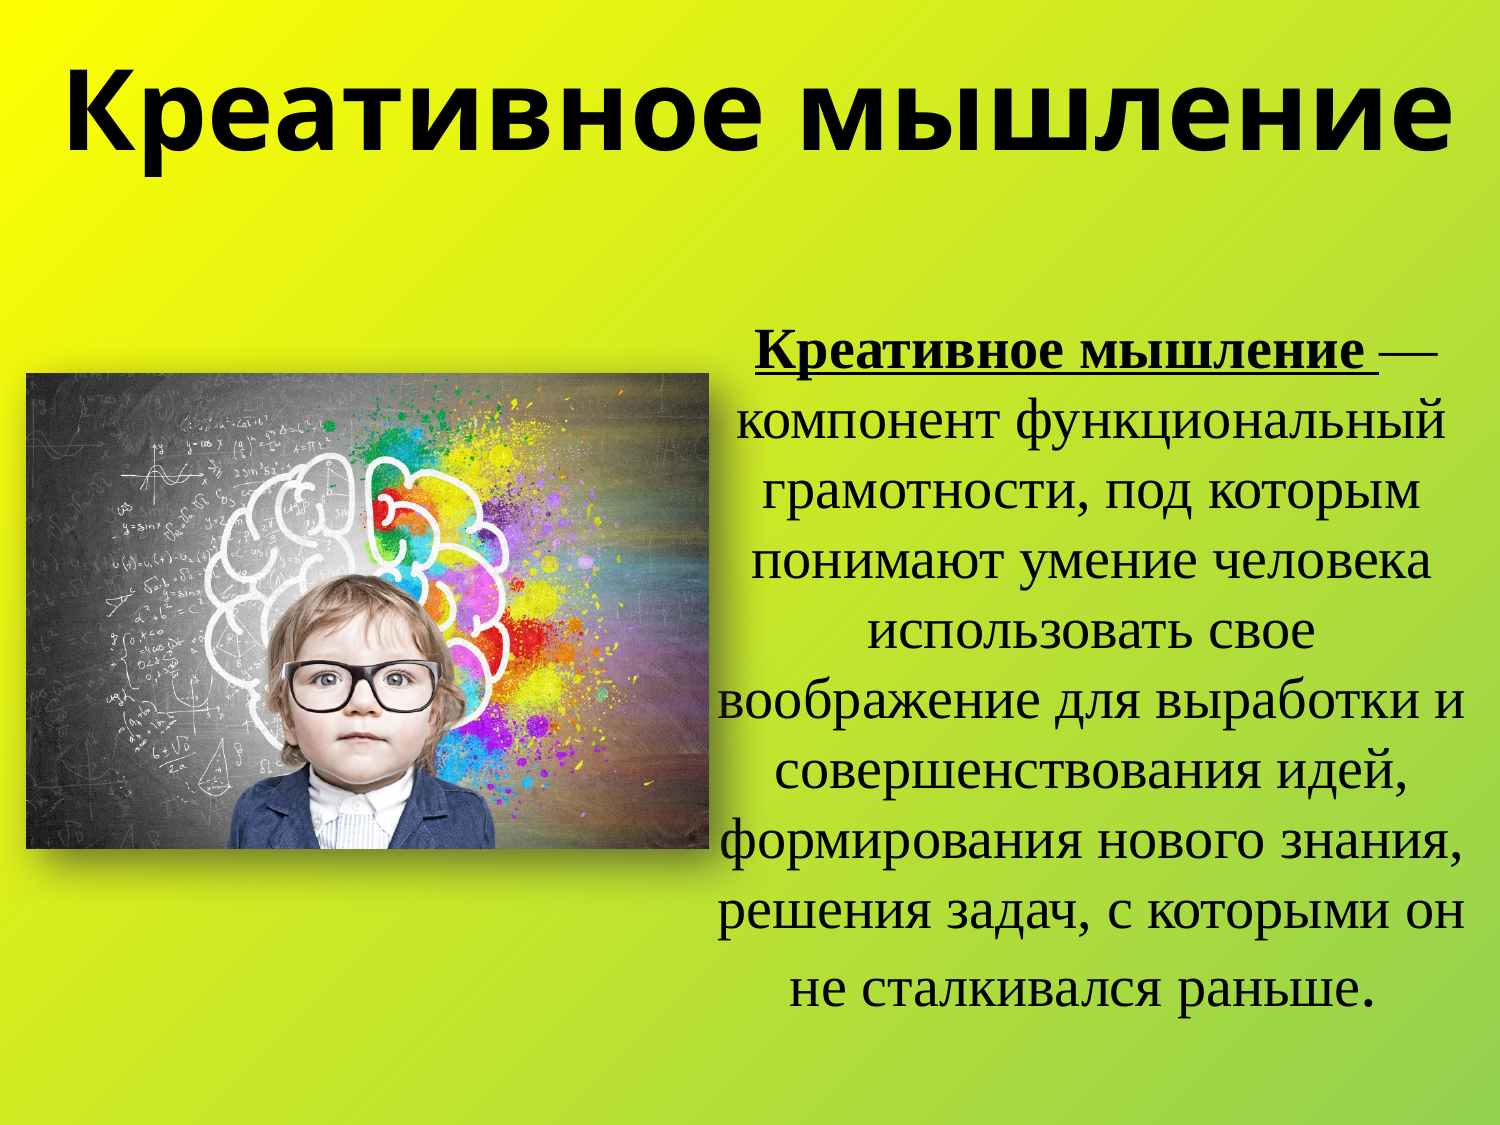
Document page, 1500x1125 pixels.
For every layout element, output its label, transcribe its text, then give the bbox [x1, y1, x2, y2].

text_box Креативное мышление [45, 30, 1472, 181]
picture [26, 373, 709, 849]
text_box Креативное мышление — компонент функциональный грамотности, под которым понимают умение человека использовать свое воображение для выработки и совершенствования идей, формирования нового знания, решения задач, с которыми он не сталкивался раньше. [702, 302, 1482, 1028]
